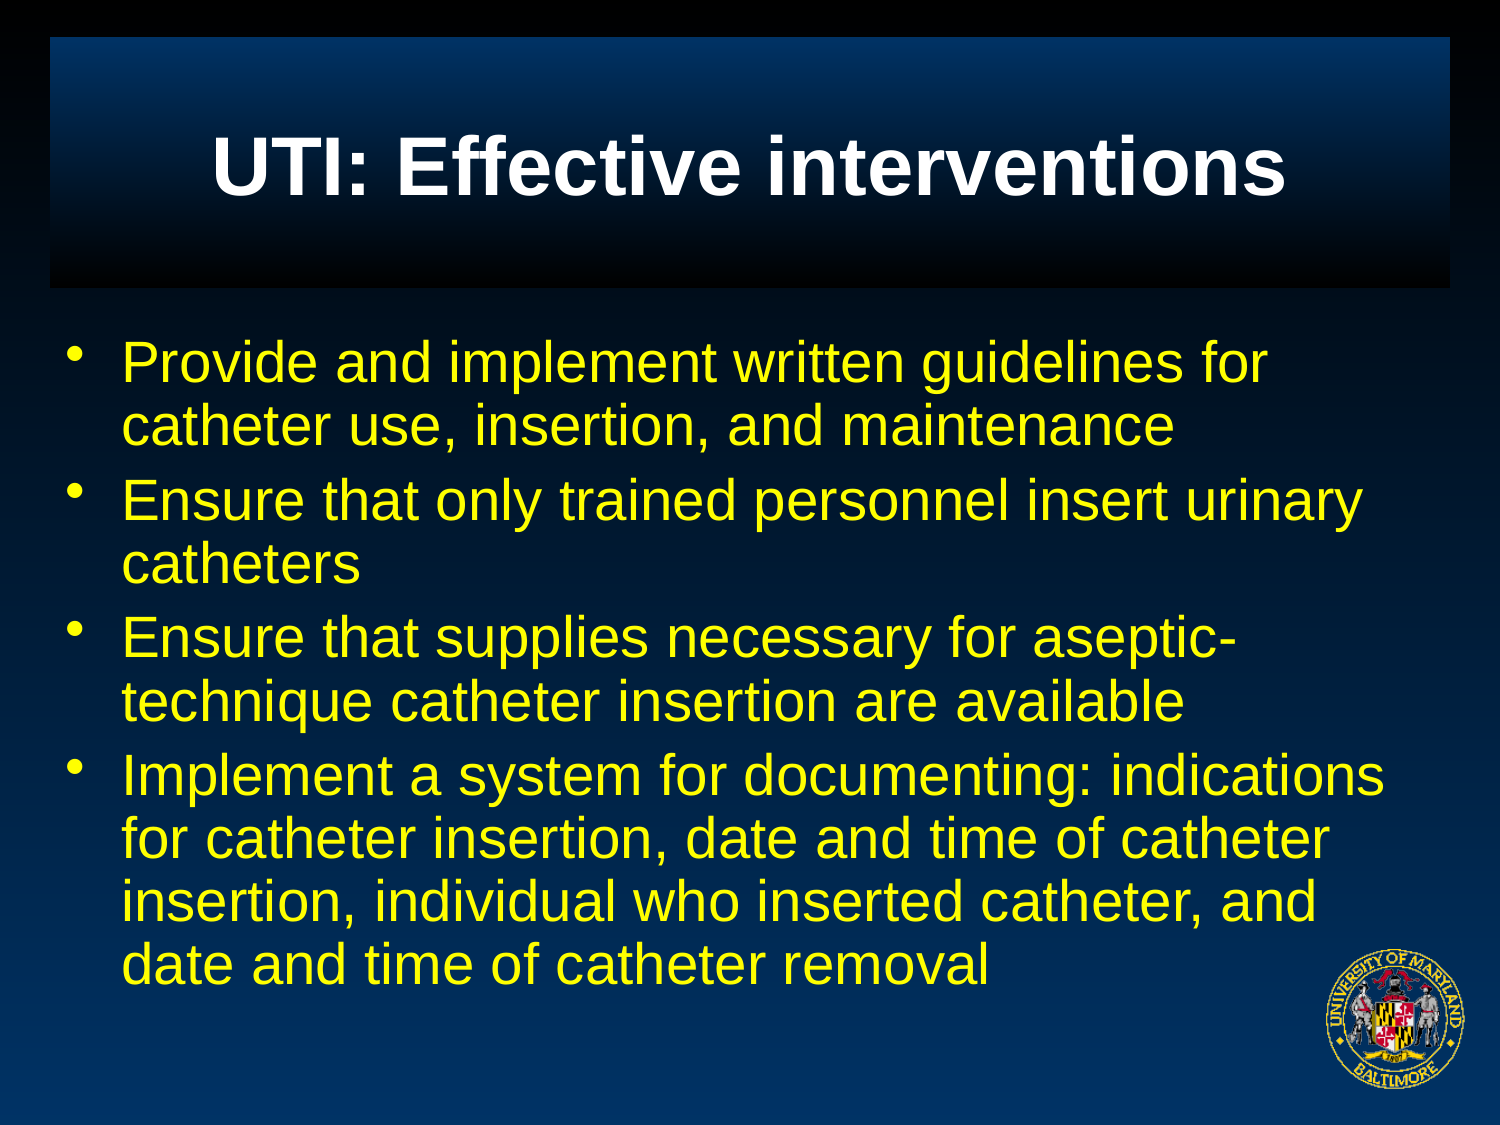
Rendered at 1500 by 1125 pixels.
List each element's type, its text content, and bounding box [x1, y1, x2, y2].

picture [1325, 949, 1468, 1108]
list Provide and implement written guidelines for catheter use, insertion, and maintenance Ensure that only trained personnel insert urinary catheters Ensure that supplies necessary for aseptic-technique catheter insertion are available Implement a system for documenting: indications for catheter insertion, date and time of catheter insertion, individual who inserted catheter, and date and time of catheter removal [49, 324, 1451, 1088]
title UTI: Effective interventions [49, 37, 1451, 288]
